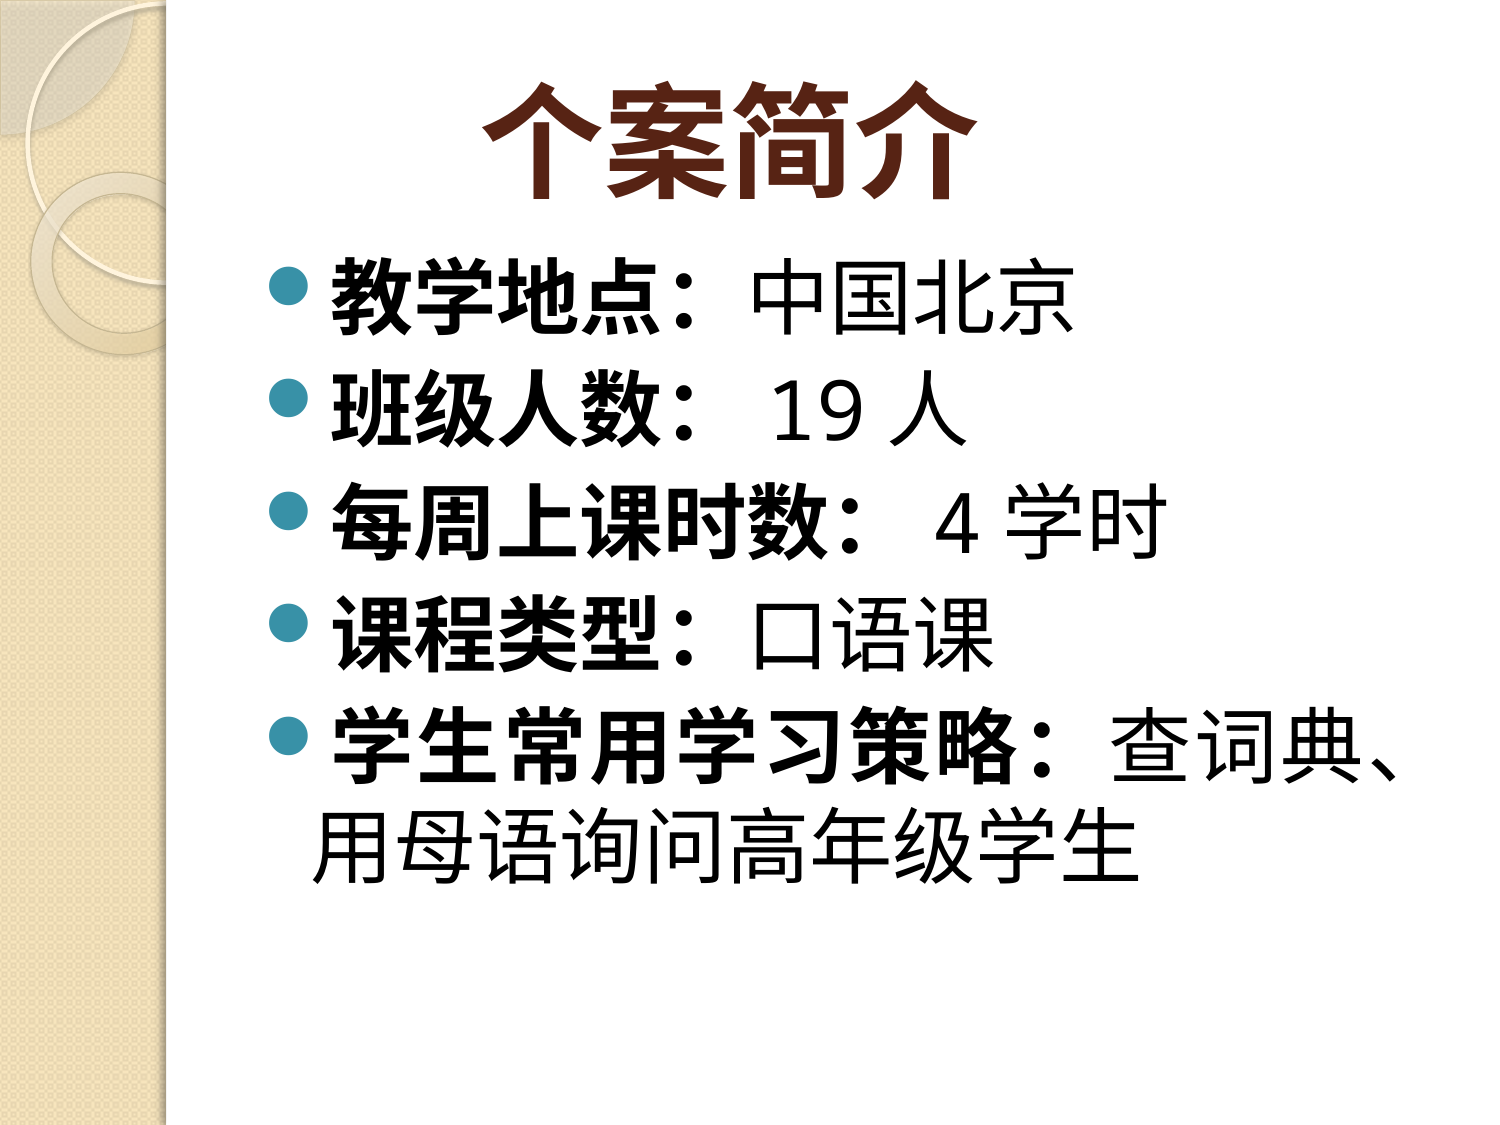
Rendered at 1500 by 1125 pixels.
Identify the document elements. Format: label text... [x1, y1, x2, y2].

list 教学地点：中国北京 班级人数：19人 每周上课时数：4学时 课程类型：口语课 学生常用学习策略：查词典、用母语询问高年级学生 [235, 237, 1466, 1025]
title 个案简介 [235, 45, 1466, 233]
